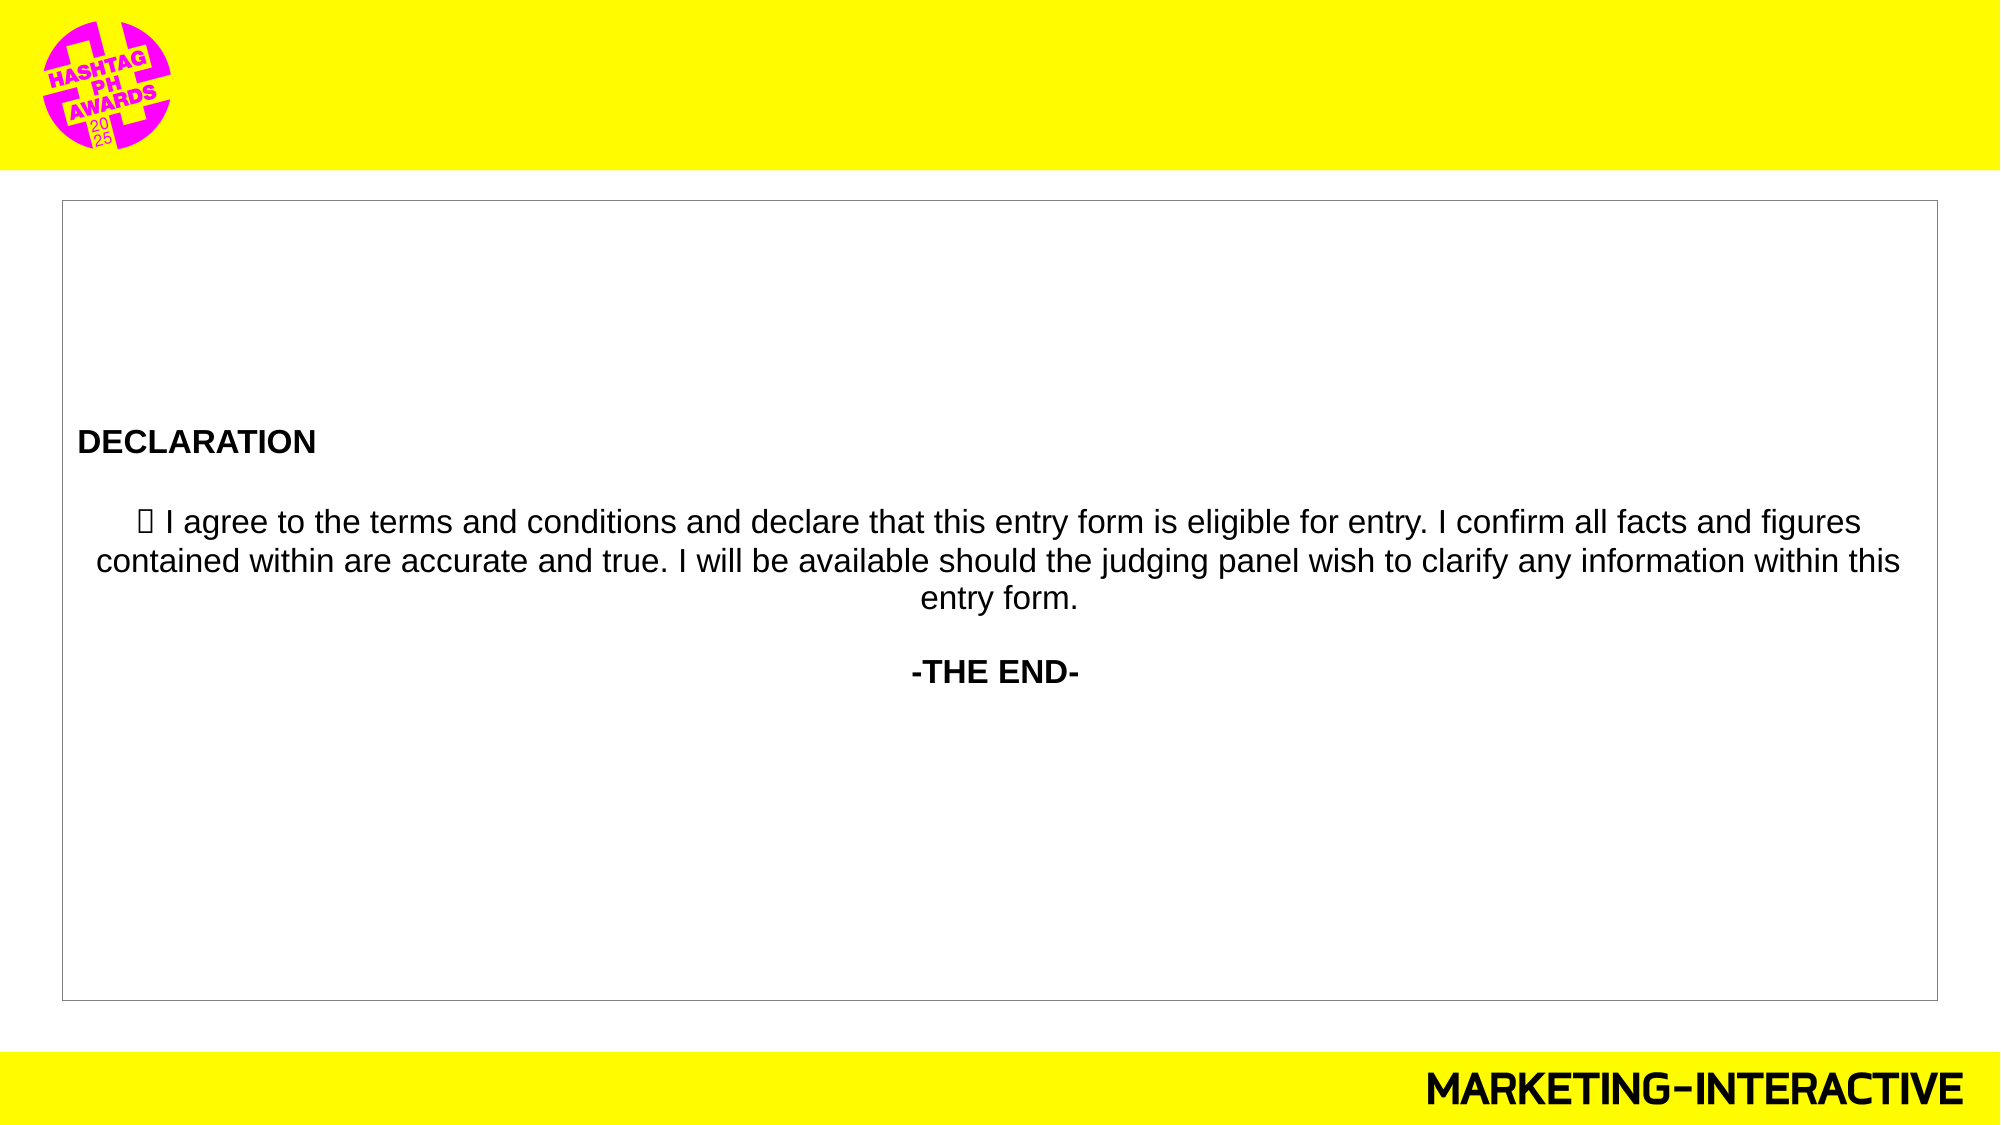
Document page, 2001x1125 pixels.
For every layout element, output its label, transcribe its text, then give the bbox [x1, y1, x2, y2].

picture [0, 0, 2001, 1125]
table_header DECLARATION  I agree to the terms and conditions and declare that this entry form is eligible for entry. I confirm all facts and figures contained within are accurate and true. I will be available should the judging panel wish to clarify any information within this entry form. -THE END- [63, 201, 1937, 1000]
